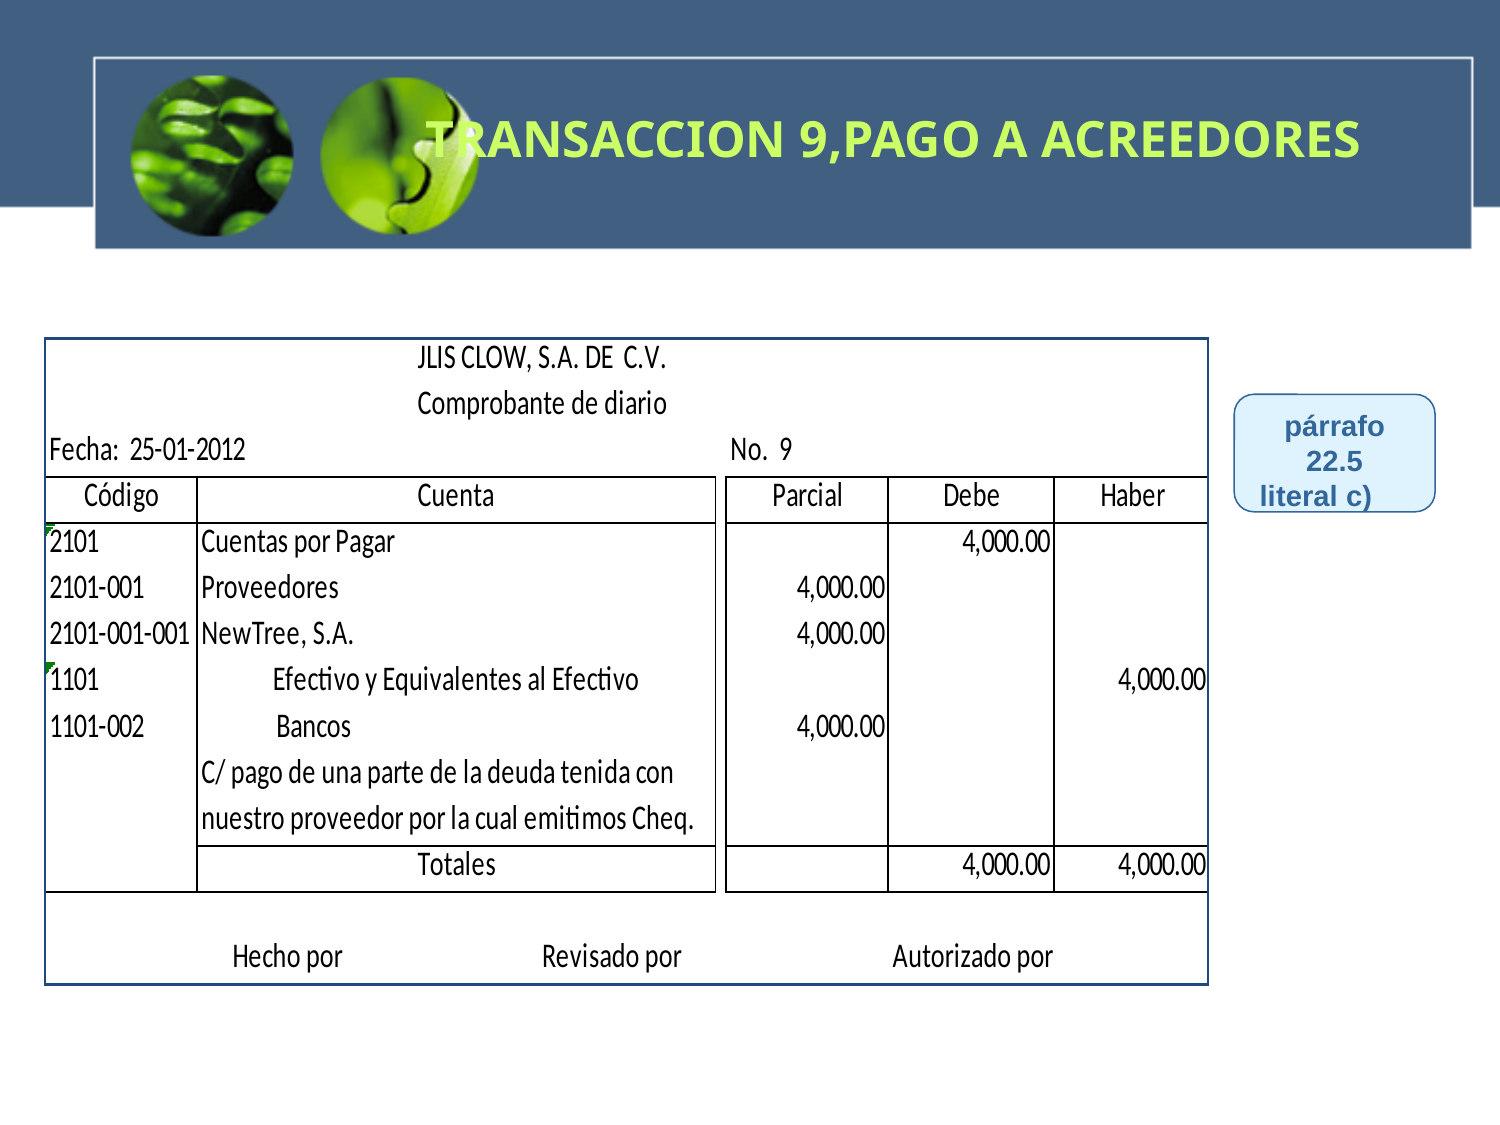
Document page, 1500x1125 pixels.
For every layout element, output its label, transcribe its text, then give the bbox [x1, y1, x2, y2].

text_box párrafo 22.5 literal c) [1234, 394, 1436, 512]
picture [0, 0, 1500, 1125]
title TRANSACCION 9,PAGO A ACREEDORES [401, 54, 1500, 280]
